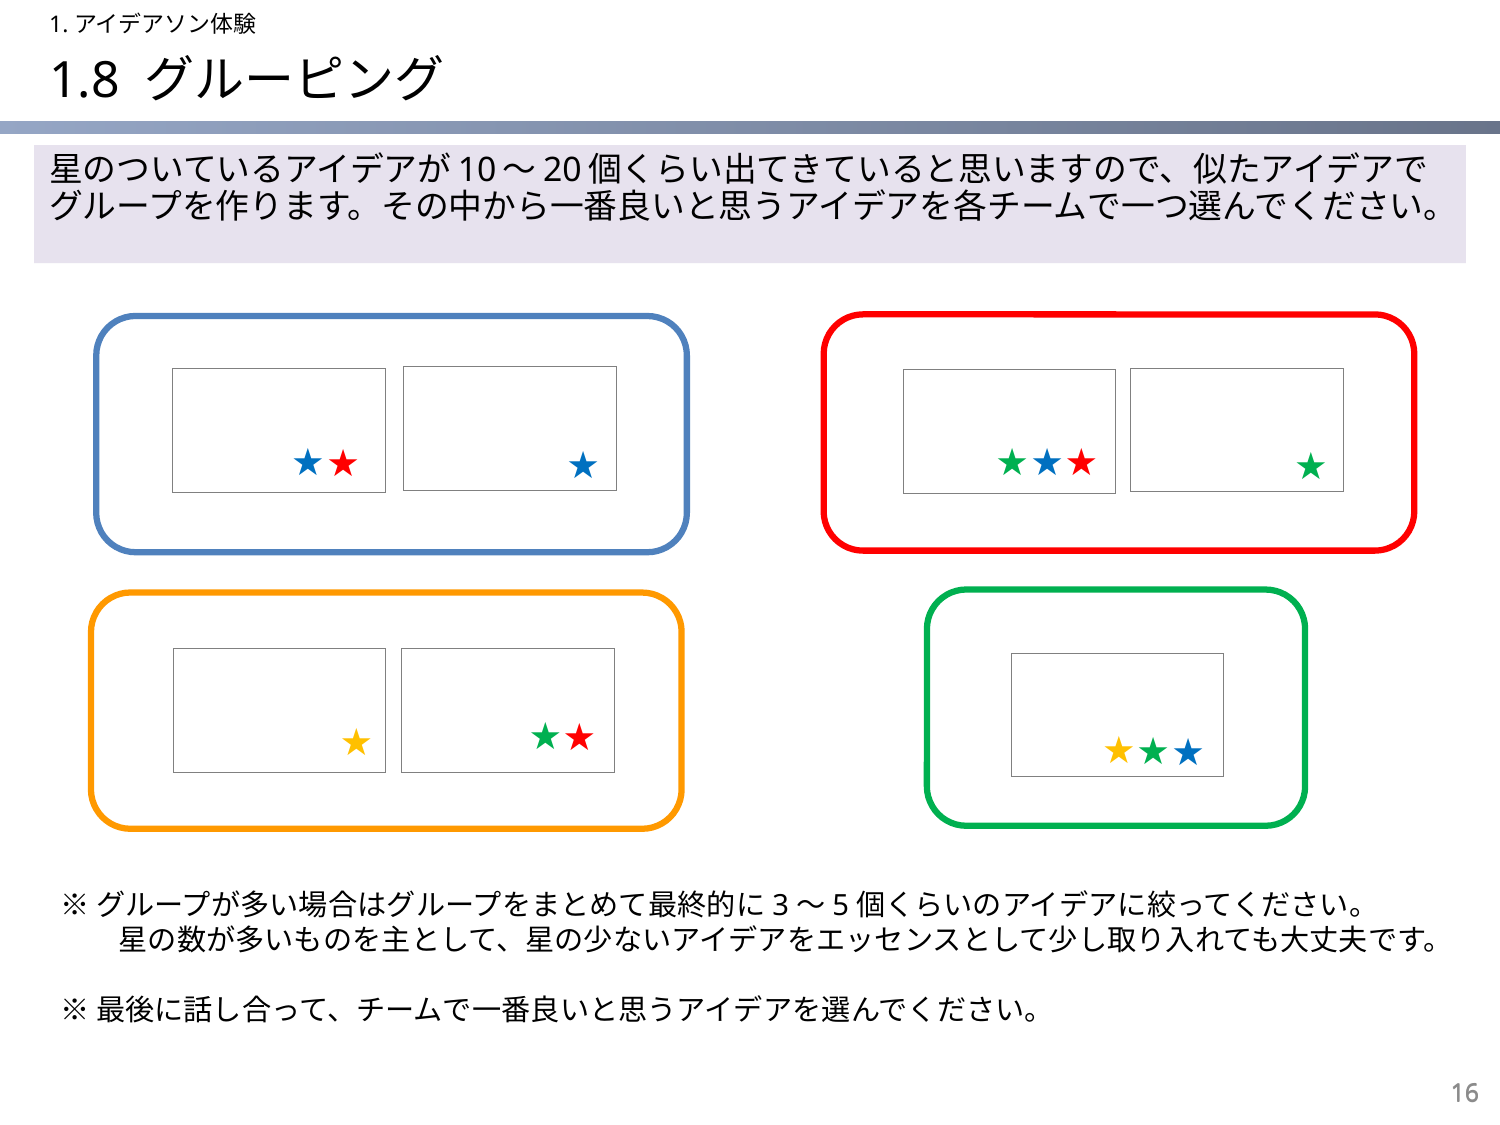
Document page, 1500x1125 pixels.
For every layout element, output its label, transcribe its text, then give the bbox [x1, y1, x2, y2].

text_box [1130, 368, 1346, 495]
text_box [1011, 653, 1224, 782]
text_box [925, 588, 1307, 827]
text_box [95, 314, 688, 554]
list 1.アイデアソン体験 [34, 4, 1271, 41]
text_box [401, 648, 615, 773]
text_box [172, 648, 391, 773]
list 星のついているアイデアが10～20個くらい出てきていると思いますので、似たアイデアでグループを作ります。その中から一番良いと思うアイデアを各チームで一つ選んでください。 [34, 145, 1466, 264]
text_box ※グループが多い場合はグループをまとめて最終的に3～5個くらいのアイデアに絞ってください。 星の数が多いものを主として、星の少ないアイデアをエッセンスとして少し取り入れても大丈夫です。 ※最後に話し合って、チームで一番良いと思うアイデアを選んでください。 [45, 878, 1500, 1034]
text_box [403, 366, 618, 494]
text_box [172, 368, 386, 493]
text_box [822, 313, 1416, 552]
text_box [903, 369, 1116, 494]
text_box [89, 591, 683, 830]
title 1.8 グルーピング [34, 46, 1275, 116]
slide_number 16 [1411, 1070, 1495, 1118]
